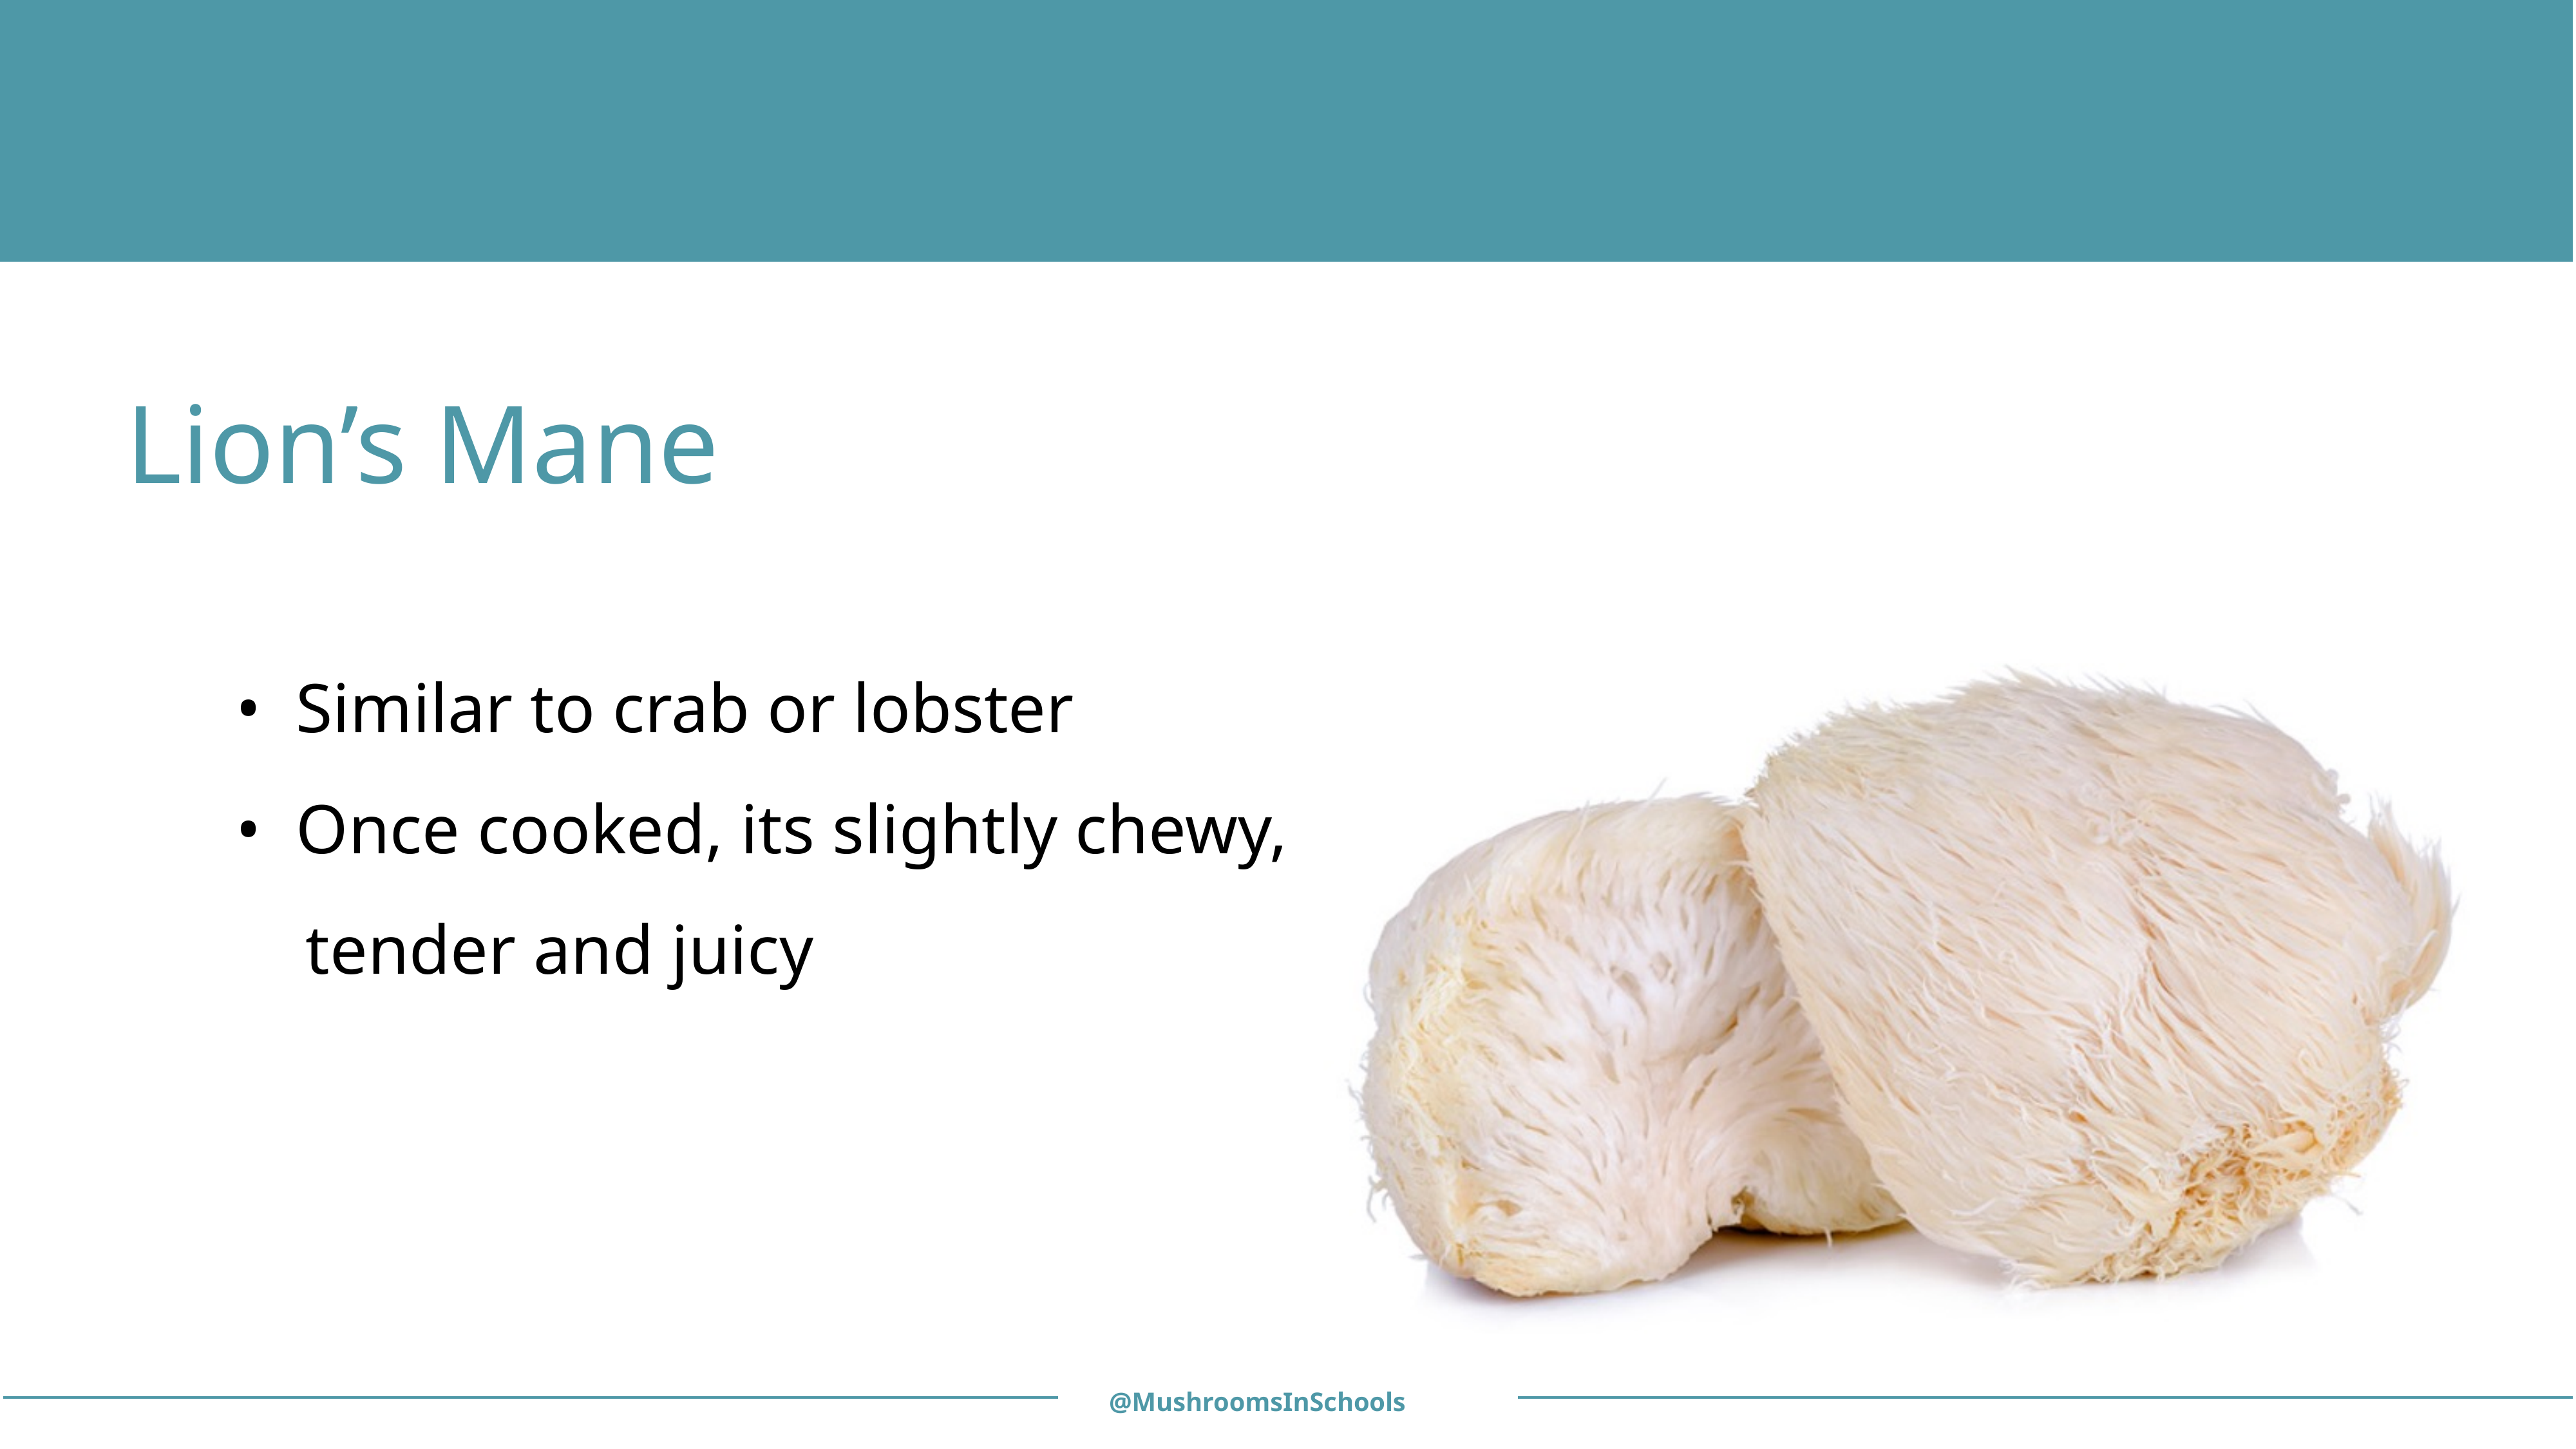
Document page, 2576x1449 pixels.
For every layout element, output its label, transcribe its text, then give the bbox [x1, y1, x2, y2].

text_box @MushroomsInSchools [1103, 1359, 1473, 1423]
text_box • Similar to crab or lobster • Once cooked, its slightly chewy, tender and juicy [231, 620, 1274, 993]
text_box Lion’s Mane [120, 370, 730, 510]
text_box [0, 0, 2573, 262]
picture [1274, 614, 2541, 1365]
